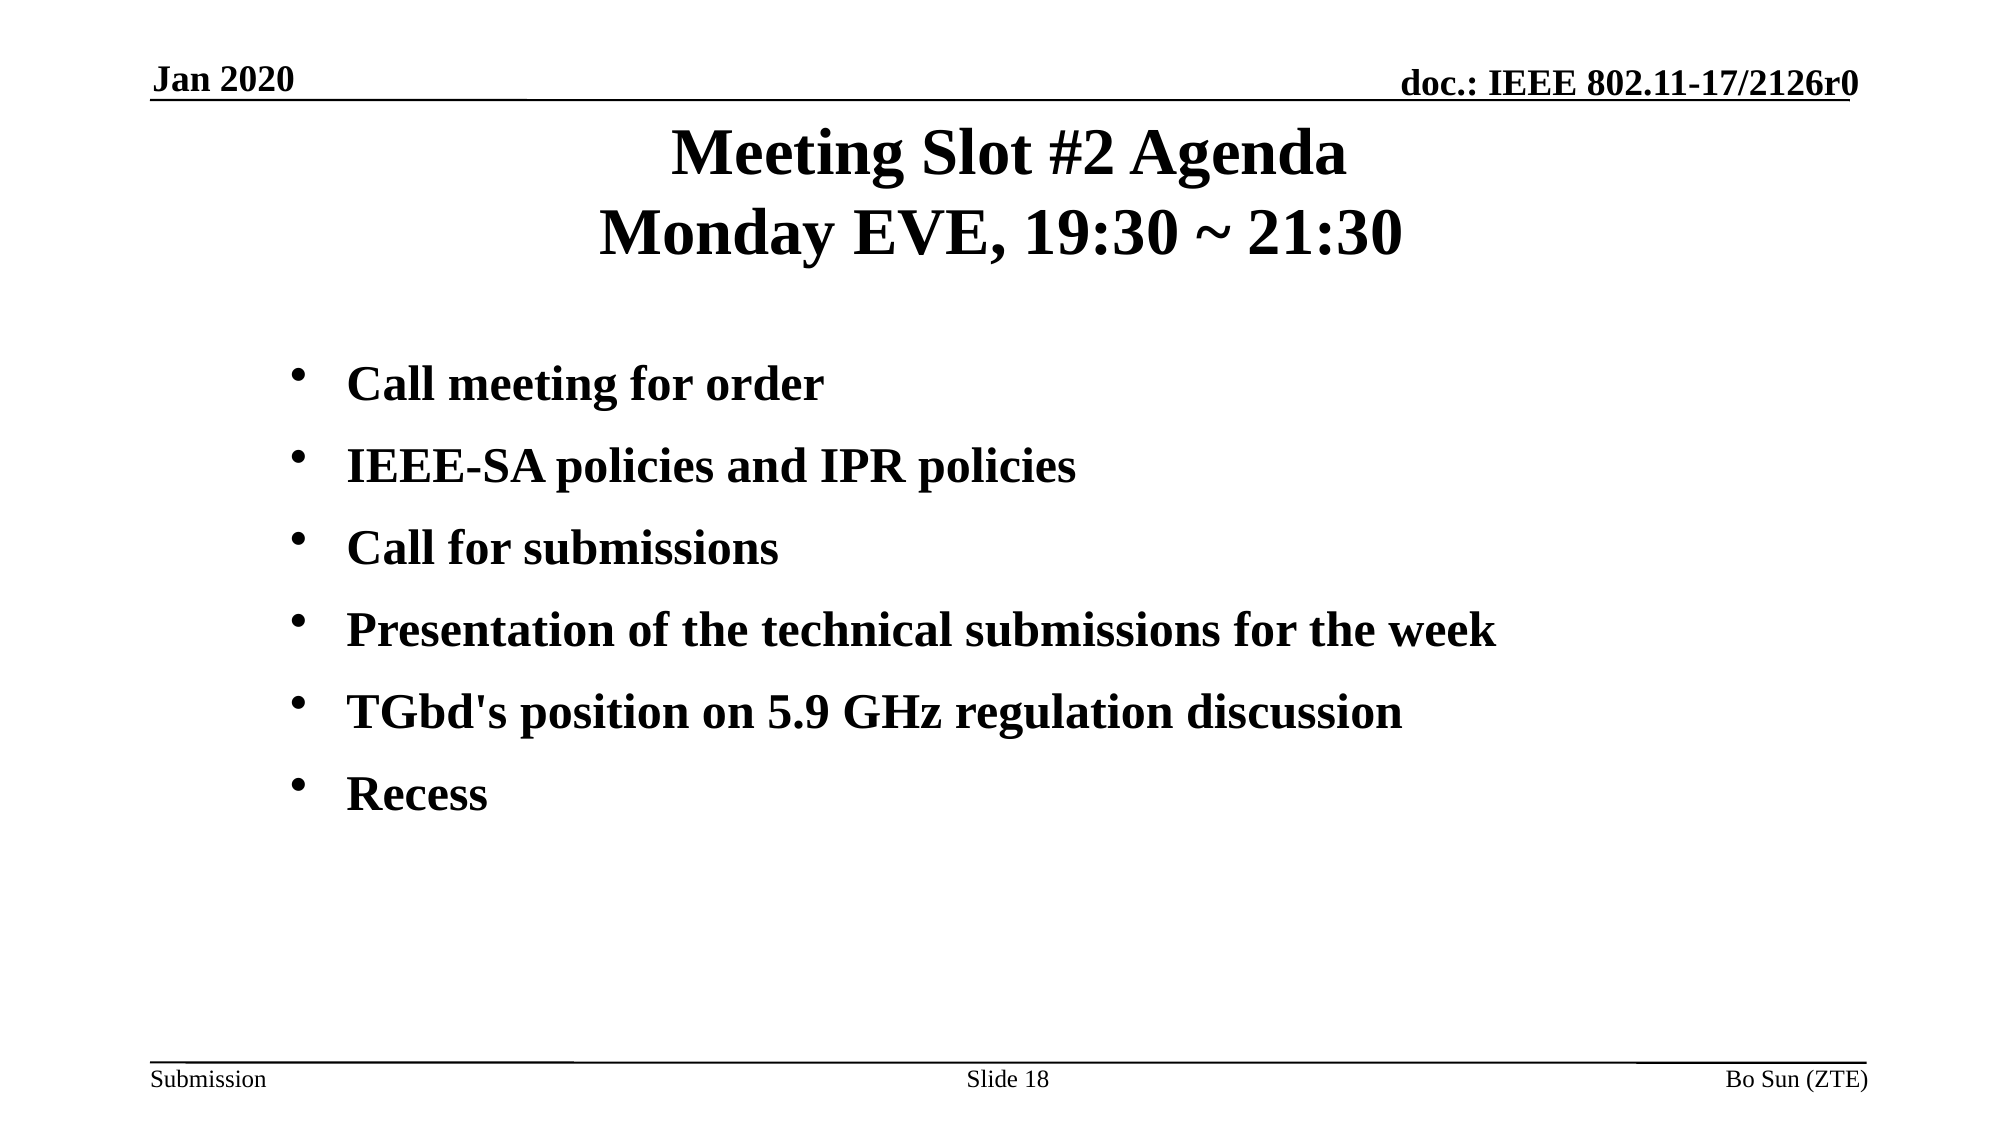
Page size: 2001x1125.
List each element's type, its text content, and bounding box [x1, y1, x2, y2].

slide_number Slide [949, 1061, 1067, 1123]
text_box Call meeting for order IEEE-SA policies and IPR policies Call for submissions Presentation of the technical submissions for the week TGbd's position on 5.9 GHz regulation discussion Recess [274, 331, 1763, 1025]
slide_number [152, 54, 563, 100]
footer Bo Sun (ZTE) [1171, 1061, 1869, 1093]
text_box Meeting Slot #2 Agenda Monday EVE, 19:30 ~ 21:30 [152, 99, 1869, 276]
